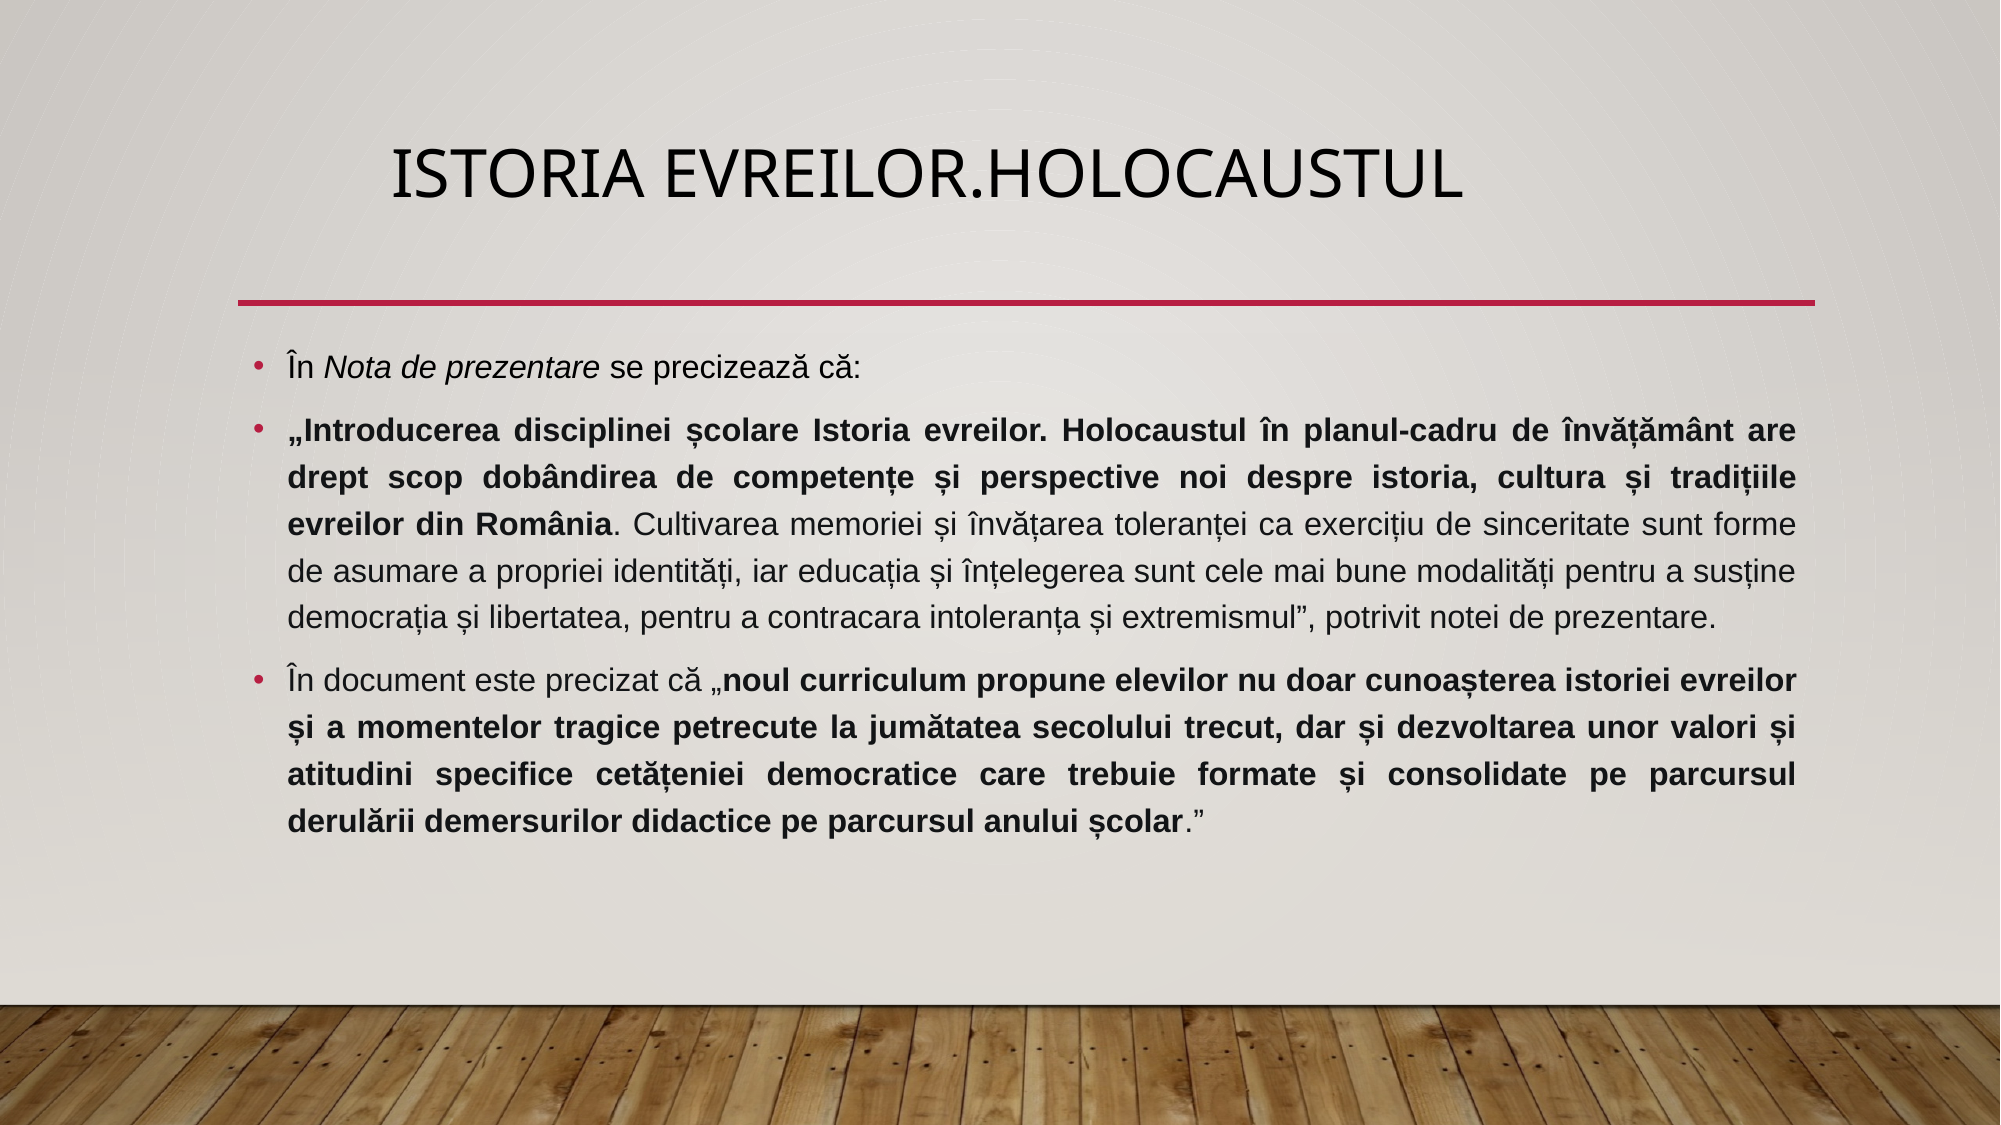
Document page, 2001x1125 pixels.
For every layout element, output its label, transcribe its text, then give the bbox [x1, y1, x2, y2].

title Istoria evreilor.holocaustul [238, 131, 1814, 305]
picture [0, 1005, 2000, 1125]
list În Nota de prezentare se precizează că: „Introducerea disciplinei școlare Istoria evreilor. Holocaustul în planul-cadru de învățământ are drept scop dobândirea de competențe și perspective noi despre istoria, cultura și tradițiile evreilor din România. Cultivarea memoriei și învățarea toleranței ca exercițiu de sinceritate sunt forme de asumare a propriei identități, iar educația și înțelegerea sunt cele mai bune modalități pentru a susține democrația și libertatea, pentru a contracara intoleranța și extremismul”, potrivit notei de prezentare. În document este precizat că „noul curriculum propune elevilor nu doar cunoașterea istoriei evreilor și a momentelor tragice petrecute la jumătatea secolului trecut, dar și dezvoltarea unor valori și atitudini specifice cetățeniei democratice care trebuie formate și consolidate pe parcursul derulării demersurilor didactice pe parcursul anului școlar.” [238, 330, 1814, 897]
